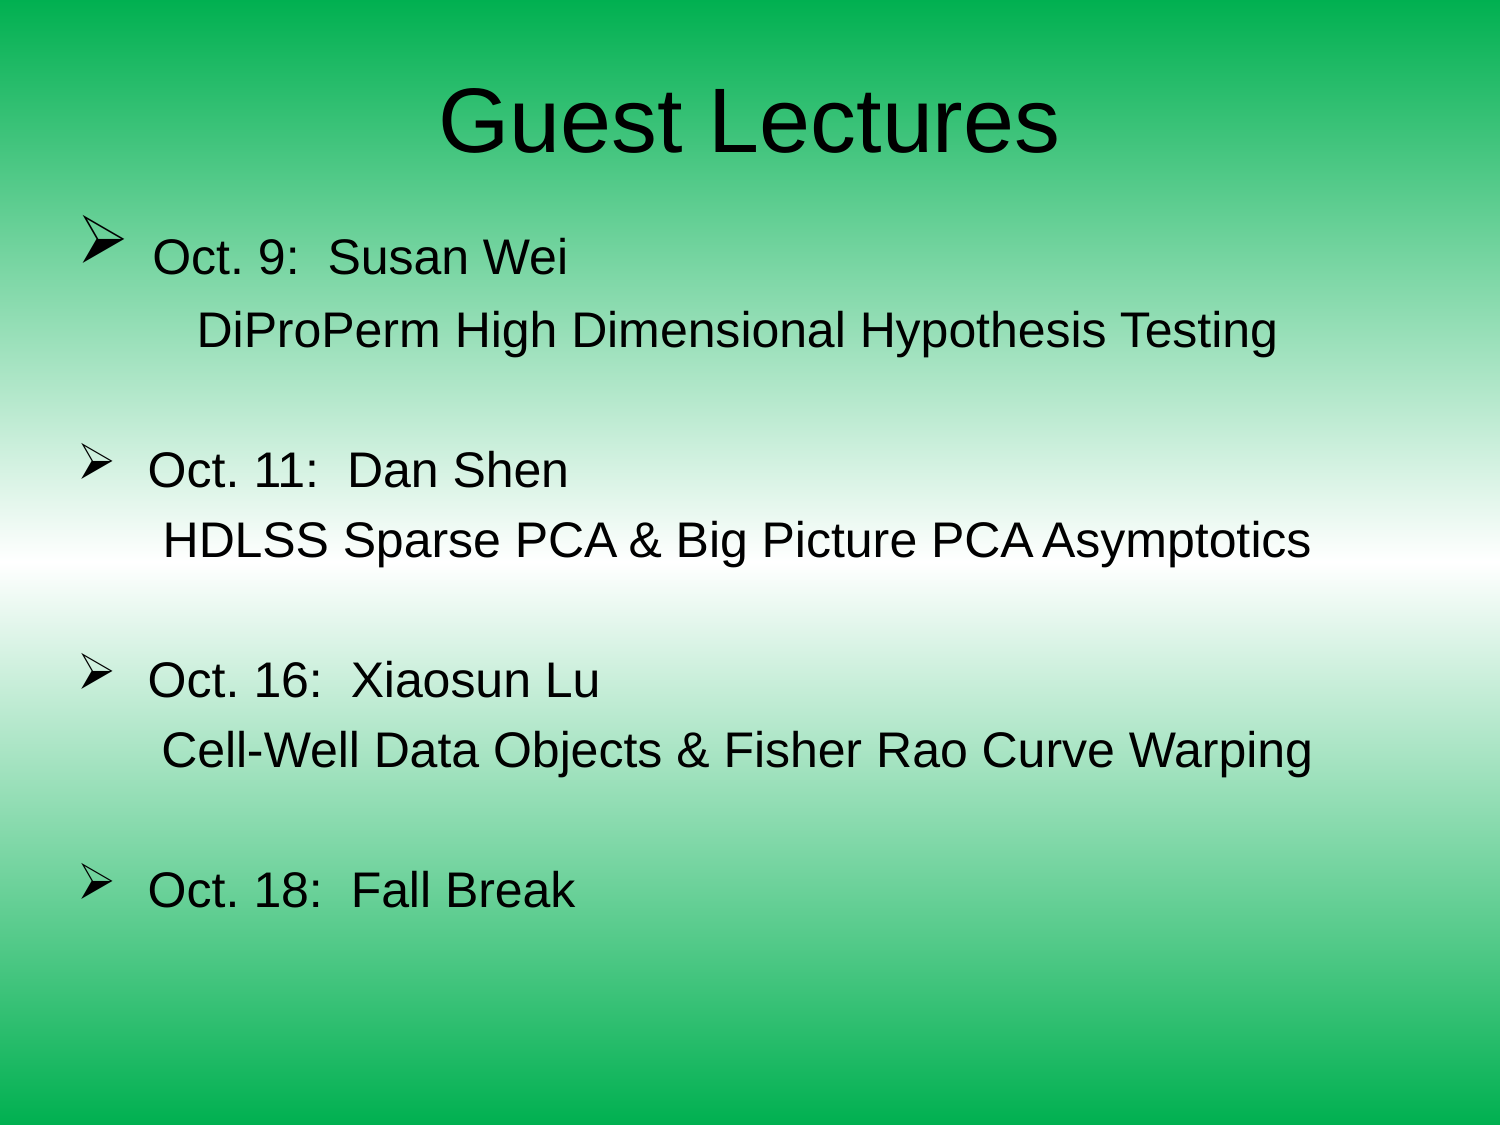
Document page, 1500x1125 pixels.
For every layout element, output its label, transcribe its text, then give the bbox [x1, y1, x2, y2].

title Guest Lectures [75, 45, 1425, 188]
list Oct. 9: Susan Wei DiProPerm High Dimensional Hypothesis Testing Oct. 11: Dan Shen HDLSS Sparse PCA & Big Picture PCA Asymptotics Oct. 16: Xiaosun Lu Cell-Well Data Objects & Fisher Rao Curve Warping Oct. 18: Fall Break [62, 200, 1413, 1063]
